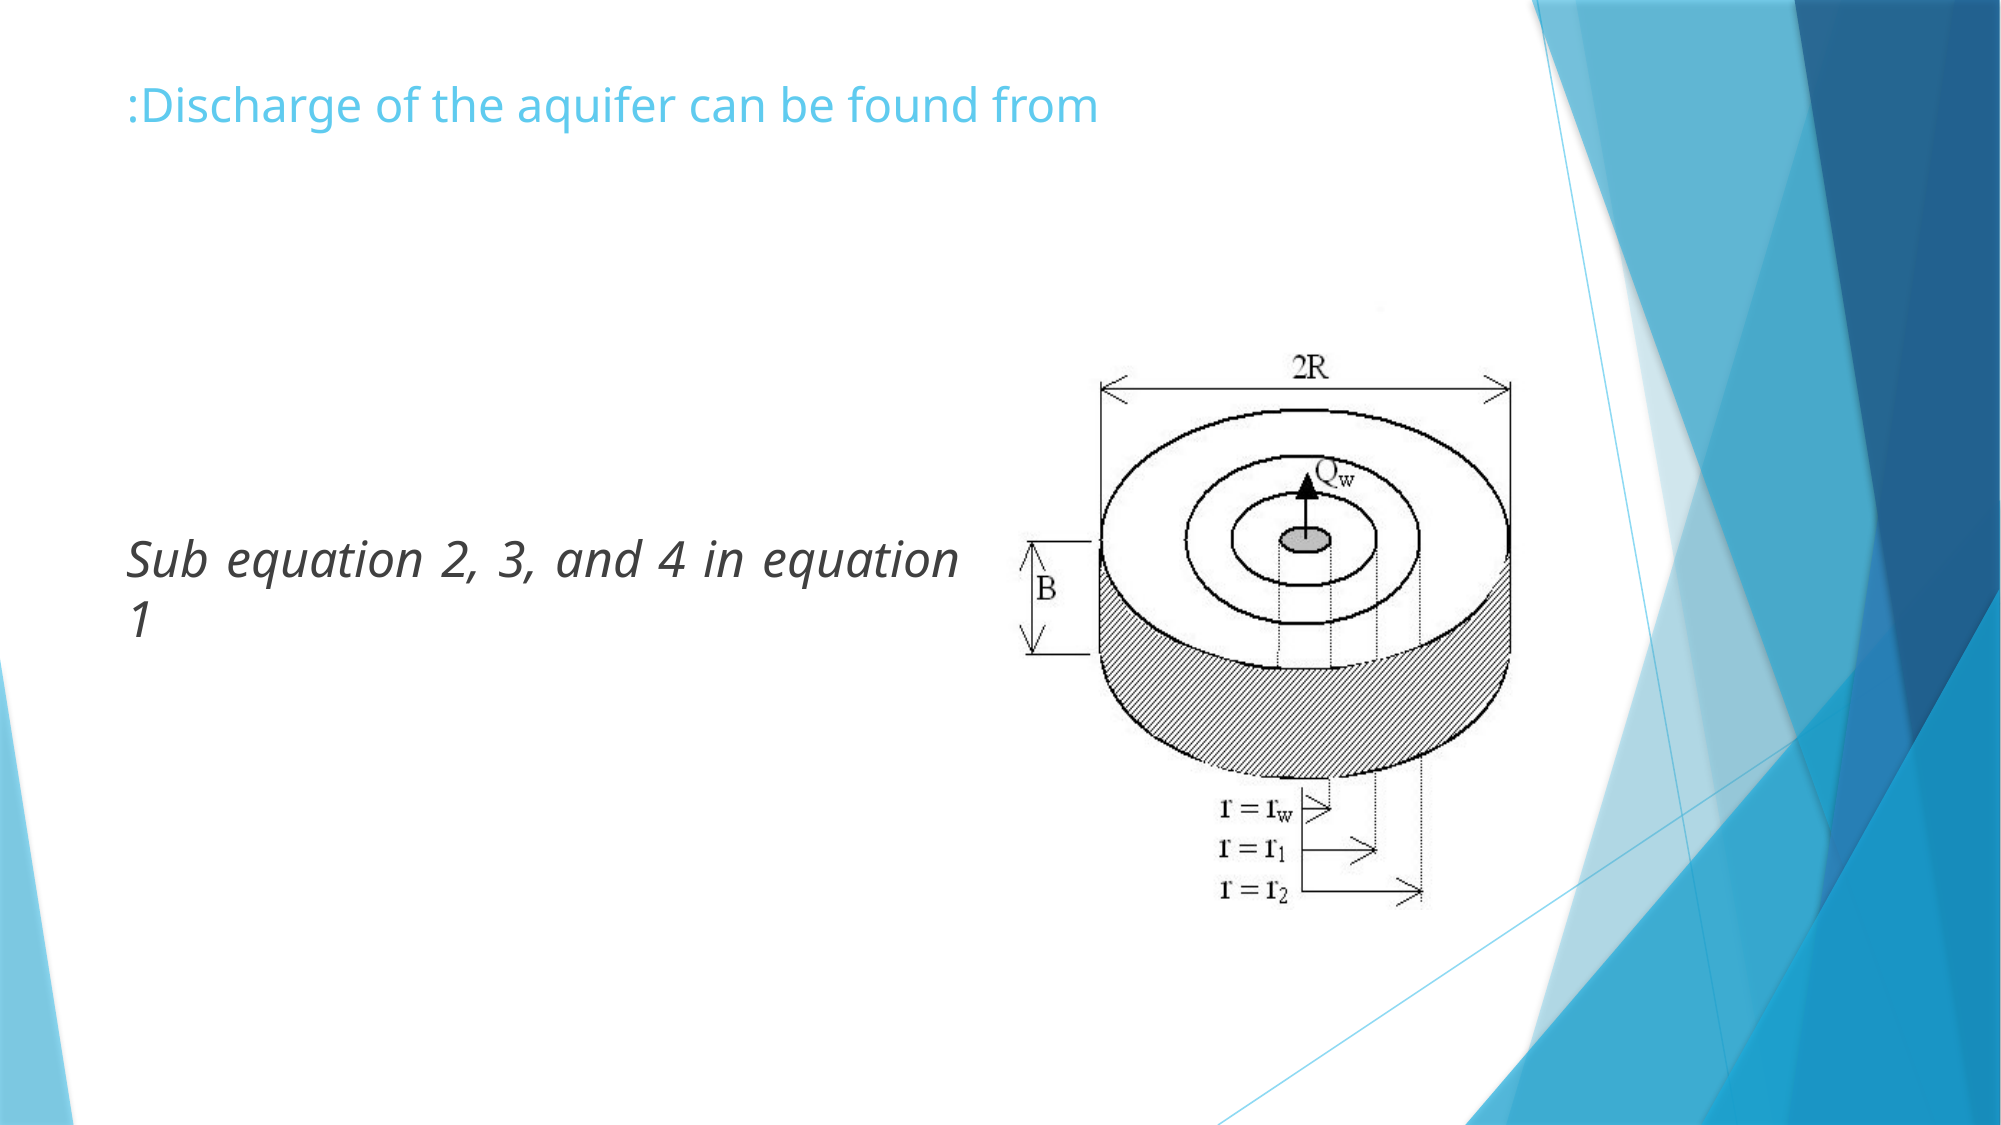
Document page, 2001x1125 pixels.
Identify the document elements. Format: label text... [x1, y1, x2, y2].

title Discharge of the aquifer can be found from: [111, 67, 1522, 197]
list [999, 276, 1531, 911]
